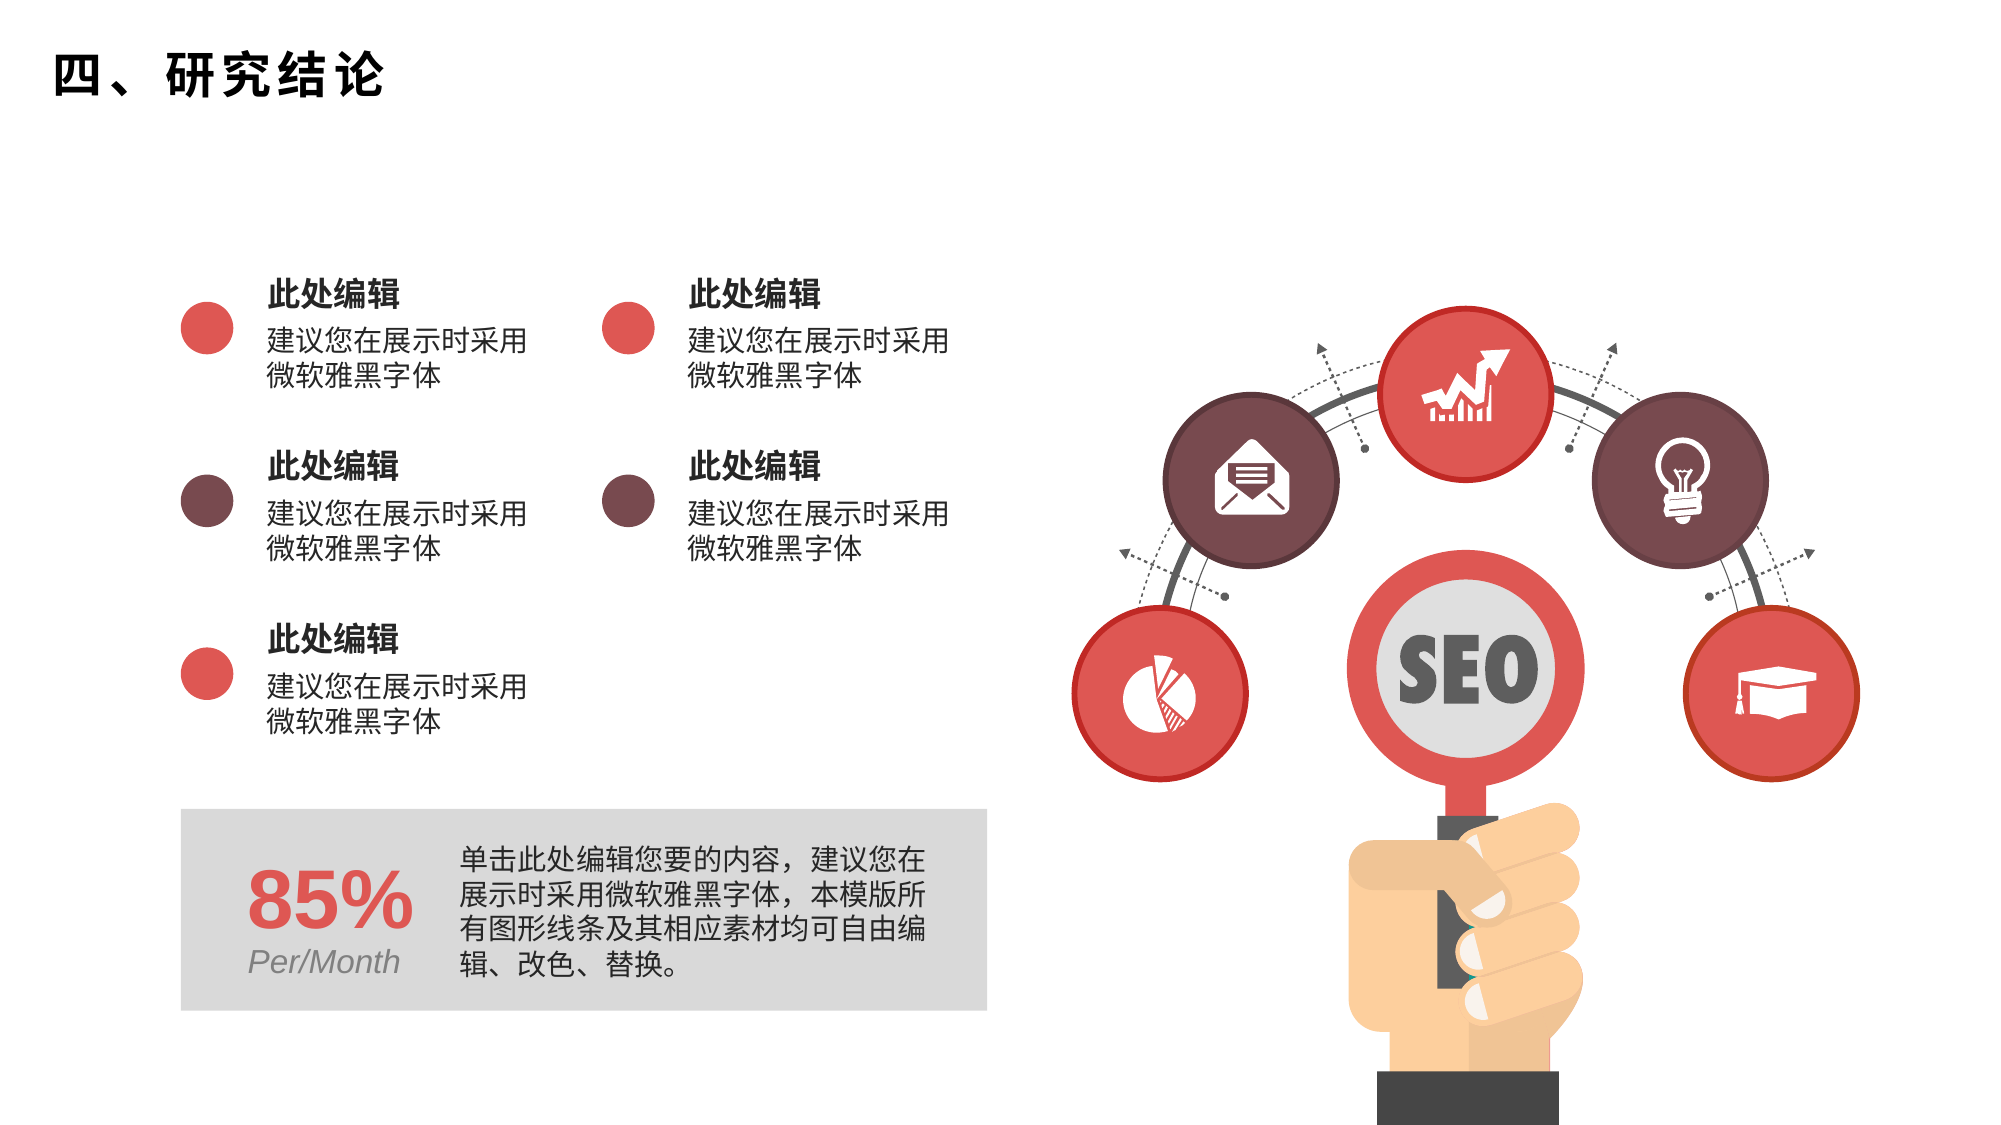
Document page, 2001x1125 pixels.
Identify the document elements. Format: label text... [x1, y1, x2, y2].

text_box [179, 300, 235, 356]
text_box 此处编辑 [252, 265, 416, 315]
text_box [1735, 707, 1745, 715]
text_box 85% [233, 838, 430, 953]
text_box 单击此处编辑您要的内容，建议您在展示时采用微软雅黑字体，本模版所有图形线条及其相应素材均可自由编辑、改色、替换。 [444, 833, 966, 989]
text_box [1118, 342, 1816, 707]
text_box [1171, 707, 1195, 732]
text_box [1071, 615, 1248, 783]
text_box [1403, 312, 1529, 342]
text_box [601, 300, 656, 356]
text_box [601, 473, 656, 529]
text_box [1749, 707, 1807, 720]
text_box [1691, 625, 1854, 776]
text_box 此处编辑 [252, 438, 415, 487]
text_box [180, 808, 988, 1012]
text_box 此处编辑 [673, 265, 837, 315]
text_box [179, 646, 235, 702]
text_box [1123, 707, 1178, 733]
text_box 建议您在展示时采用微软雅黑字体 [672, 315, 988, 400]
text_box 建议您在展示时采用微软雅黑字体 [251, 315, 567, 400]
text_box [1683, 616, 1861, 783]
text_box 此处编辑 [252, 610, 415, 660]
text_box 建议您在展示时采用微软雅黑字体 [251, 660, 567, 746]
text_box [1078, 623, 1241, 776]
text_box [1394, 305, 1538, 342]
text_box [1400, 634, 1538, 704]
text_box [179, 473, 235, 529]
text_box 四、研究结论 [38, 35, 631, 111]
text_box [1346, 549, 1593, 1125]
text_box 建议您在展示时采用微软雅黑字体 [672, 487, 988, 573]
text_box Per/Month [232, 933, 417, 988]
text_box 建议您在展示时采用微软雅黑字体 [251, 487, 567, 573]
text_box 此处编辑 [673, 438, 837, 487]
